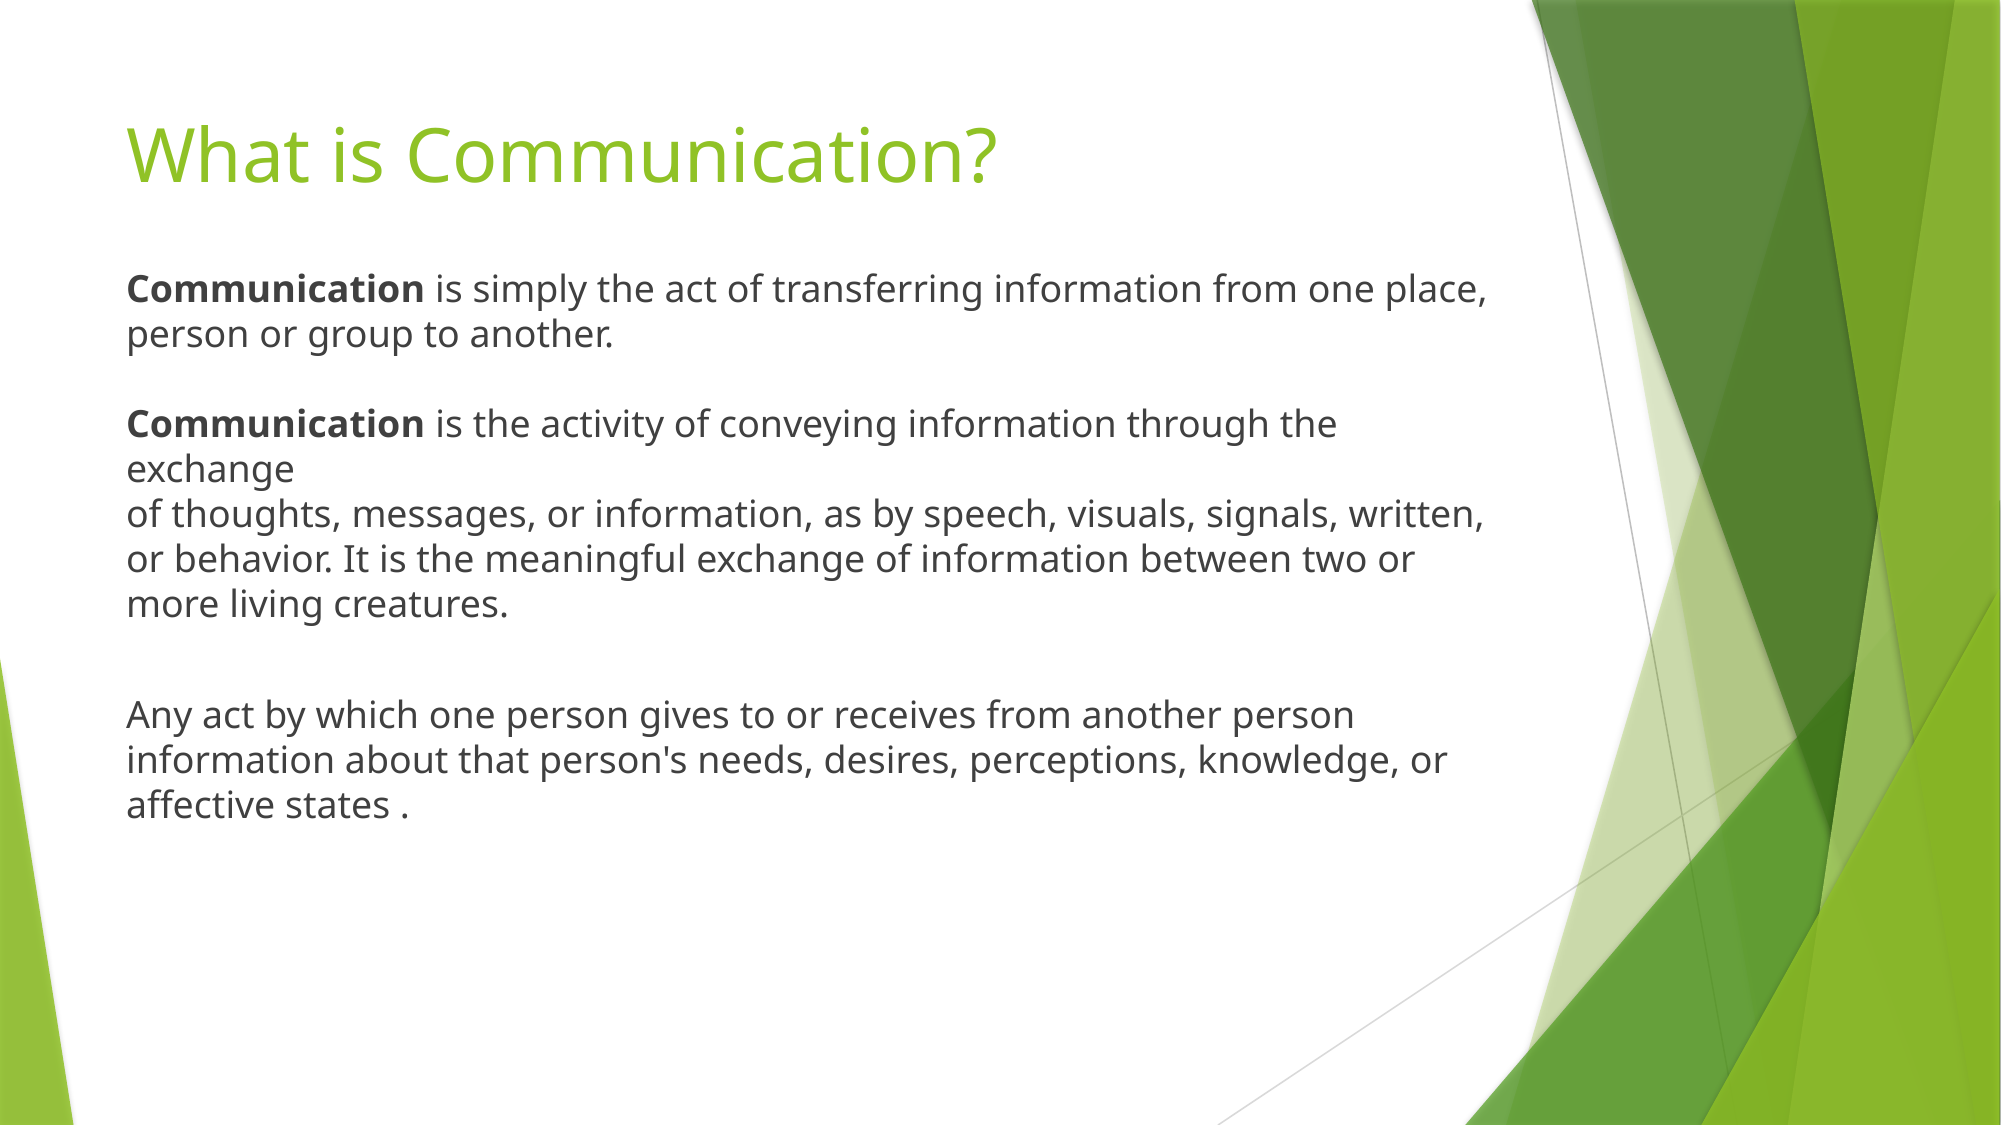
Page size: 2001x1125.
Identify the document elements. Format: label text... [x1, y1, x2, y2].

list Communication is simply the act of transferring information from one place, person or group to another. Communication is the activity of conveying information through the exchange of thoughts, messages, or information, as by speech, visuals, signals, written, or behavior. It is the meaningful exchange of information between two or more living creatures. Any act by which one person gives to or receives from another person information about that person's needs, desires, perceptions, knowledge, or affective states . [111, 257, 1522, 992]
title What is Communication? [111, 99, 1522, 257]
